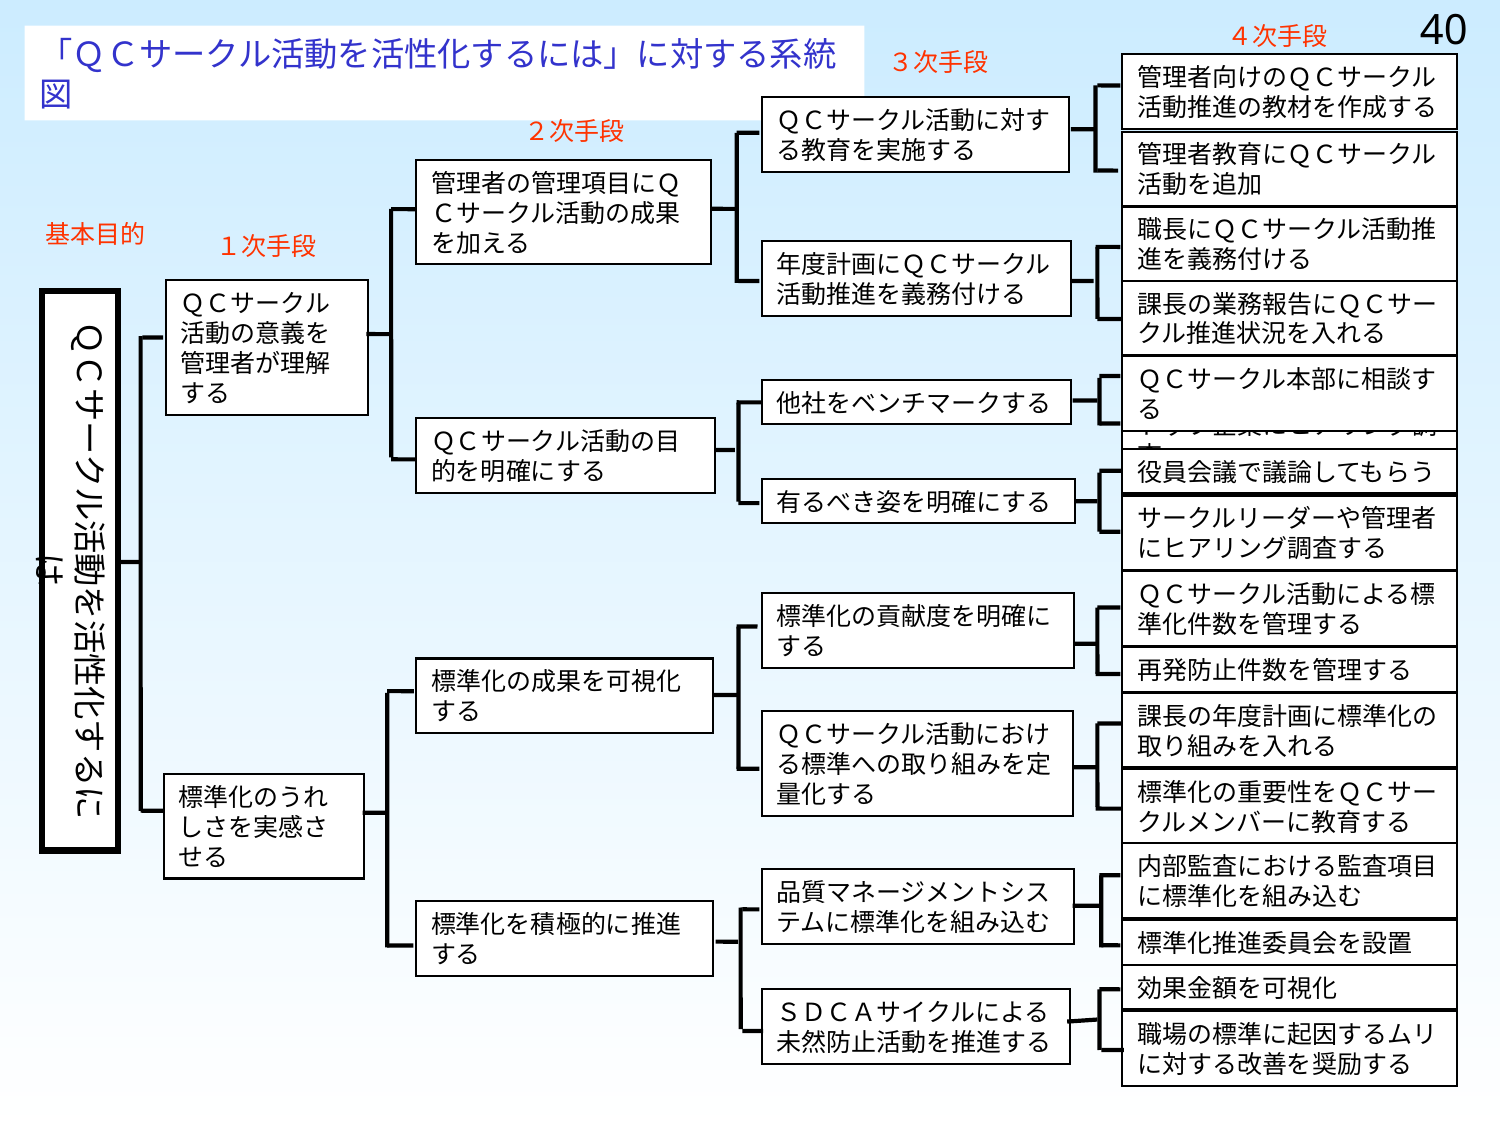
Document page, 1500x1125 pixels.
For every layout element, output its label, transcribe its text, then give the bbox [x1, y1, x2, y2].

text_box ＱＣサークル活動の意義を管理者が理解する [166, 280, 368, 415]
text_box １次手段 [201, 223, 354, 268]
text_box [416, 159, 716, 979]
text_box 「ＱＣサークル活動を活性化するには」に対する系統図 [24, 25, 865, 121]
text_box ＱＣサークル活動を活性化するには [41, 290, 119, 851]
text_box ２次手段 [498, 107, 651, 153]
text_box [761, 96, 1076, 1067]
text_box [1122, 53, 1458, 1089]
text_box ４次手段 [1201, 13, 1354, 52]
text_box 標準化のうれしさを実感させる [164, 773, 365, 879]
text_box ３次手段 [862, 38, 1015, 84]
text_box 40 [1382, 0, 1500, 61]
text_box 基本目的 [29, 211, 162, 257]
